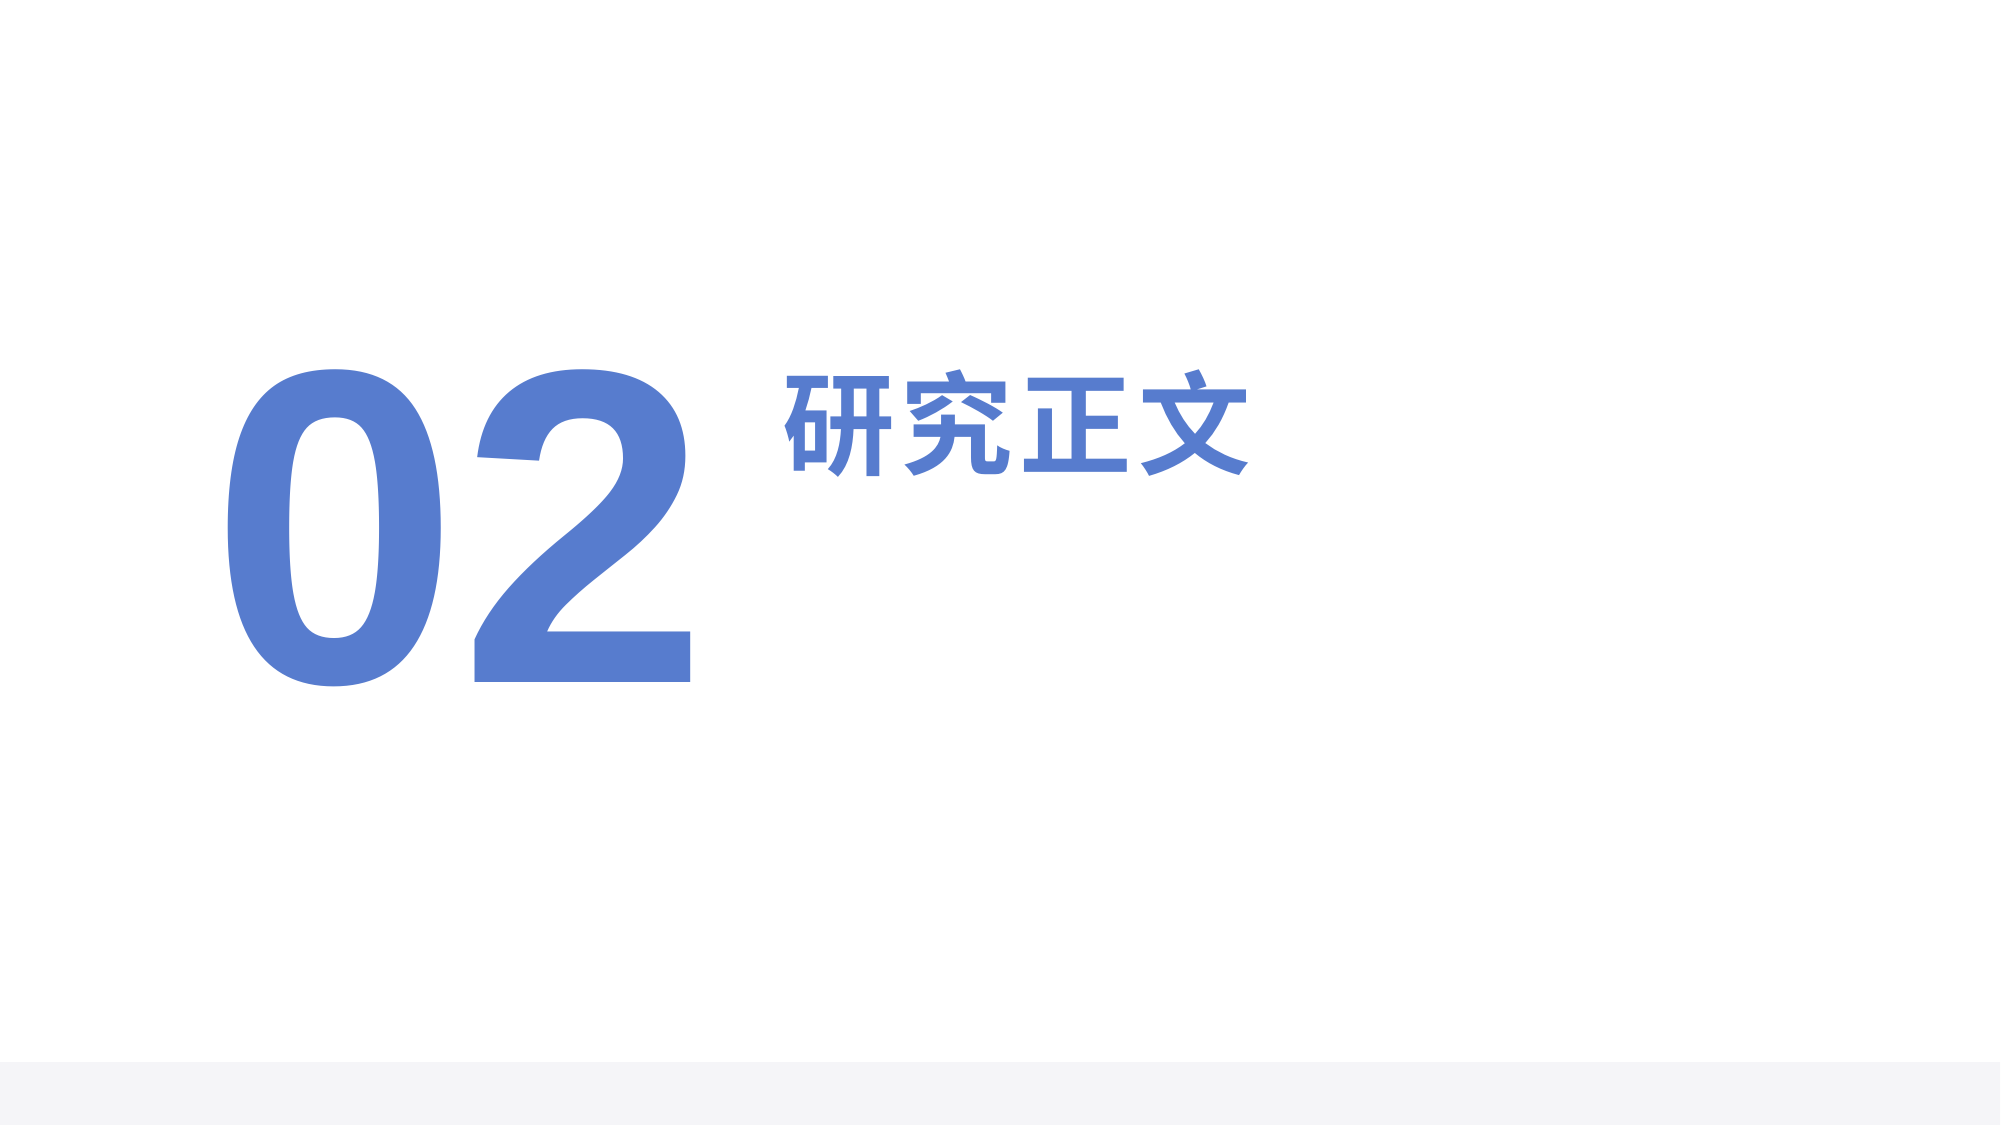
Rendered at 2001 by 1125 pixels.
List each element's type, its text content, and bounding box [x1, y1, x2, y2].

text_box 02 [185, 217, 735, 789]
title 研究正文 [767, 337, 1792, 490]
